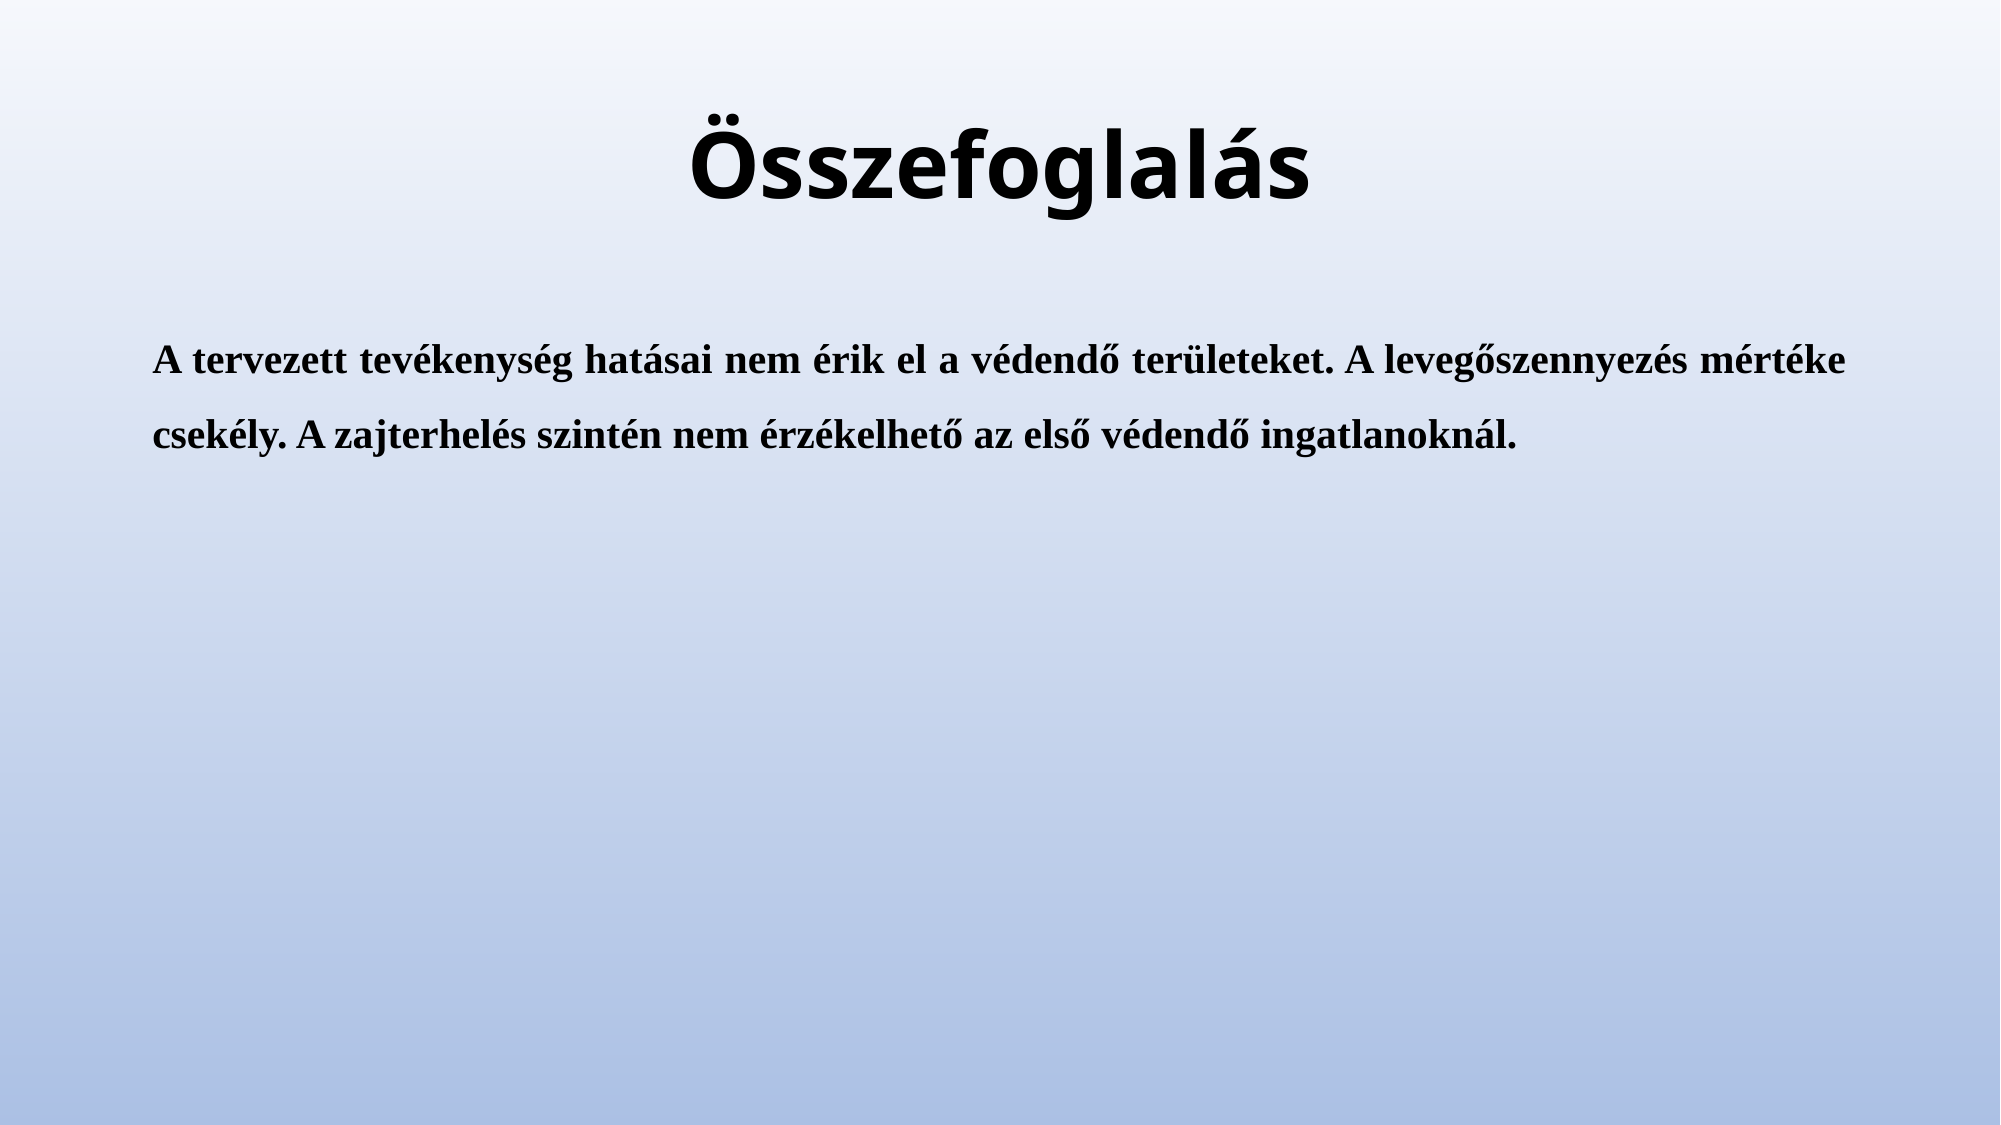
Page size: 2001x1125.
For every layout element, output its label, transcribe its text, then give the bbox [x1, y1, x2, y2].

text_box A tervezett tevékenység hatásai nem érik el a védendő területeket. A levegőszennyezés mértéke csekély. A zajterhelés szintén nem érzékelhető az első védendő ingatlanoknál. [137, 299, 1863, 1014]
text_box Összefoglalás [137, 59, 1863, 278]
